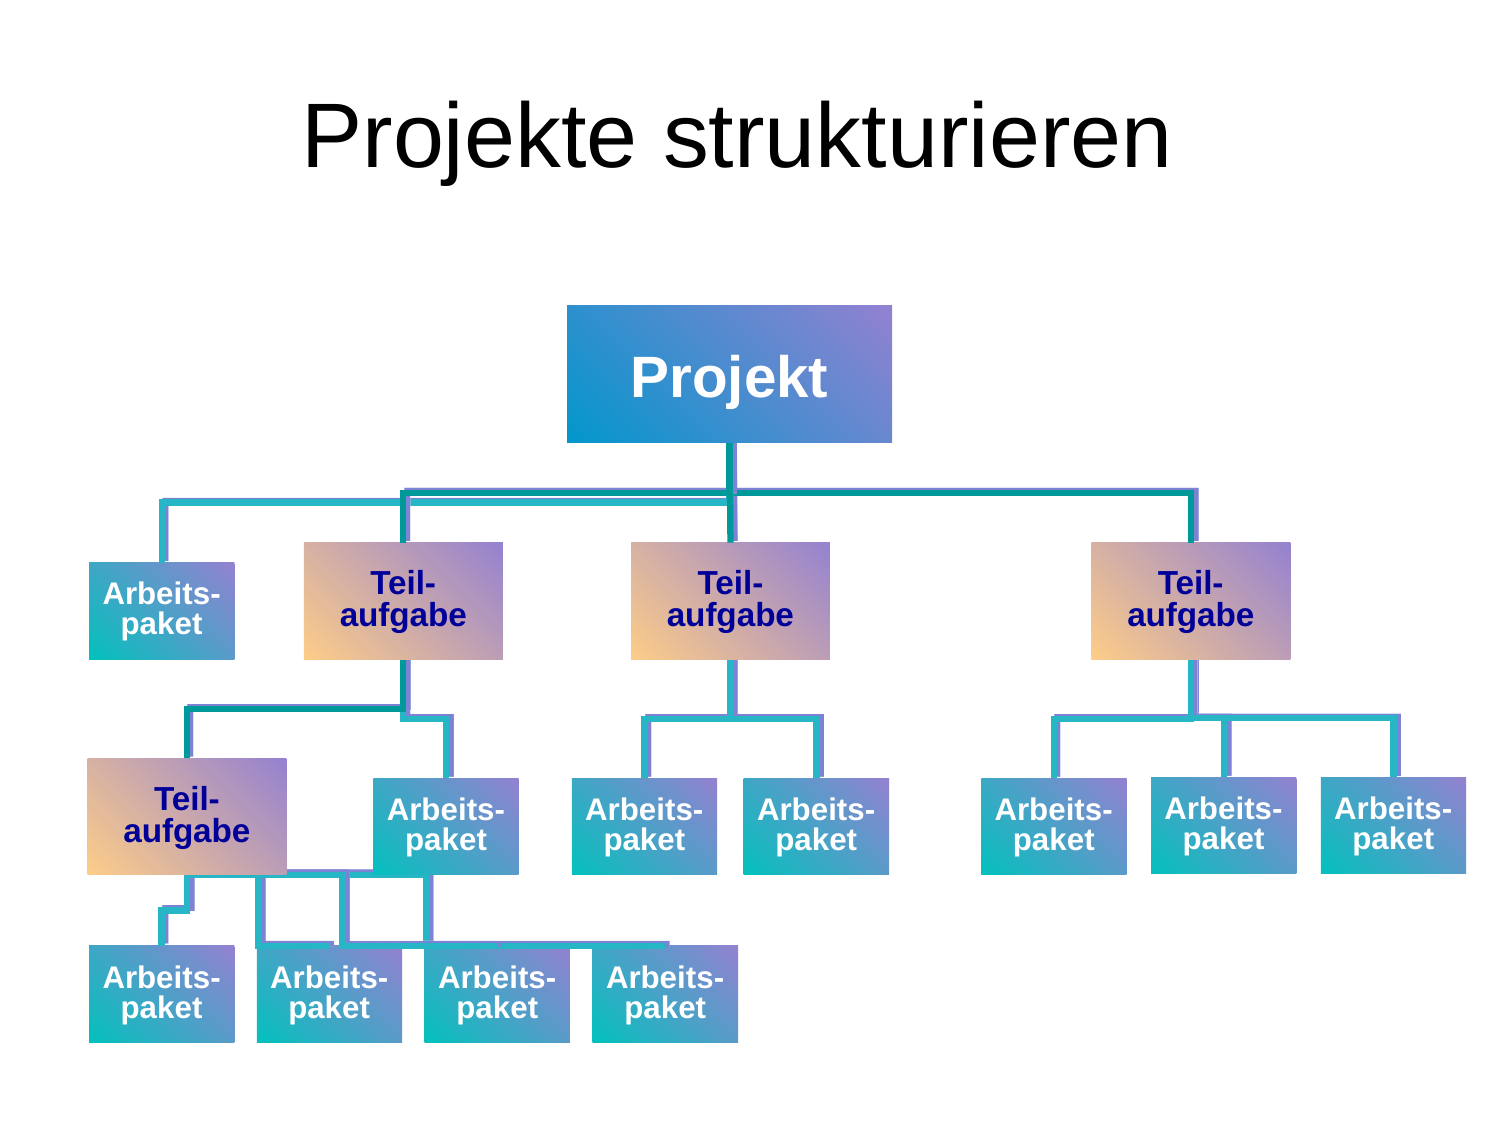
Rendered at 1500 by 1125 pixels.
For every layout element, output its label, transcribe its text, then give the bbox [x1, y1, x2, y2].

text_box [407, 442, 1467, 876]
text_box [303, 442, 1291, 660]
text_box Projekt [567, 305, 893, 440]
title Projekte strukturieren [99, 49, 1375, 213]
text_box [88, 884, 739, 1043]
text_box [87, 659, 404, 876]
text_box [88, 442, 302, 657]
